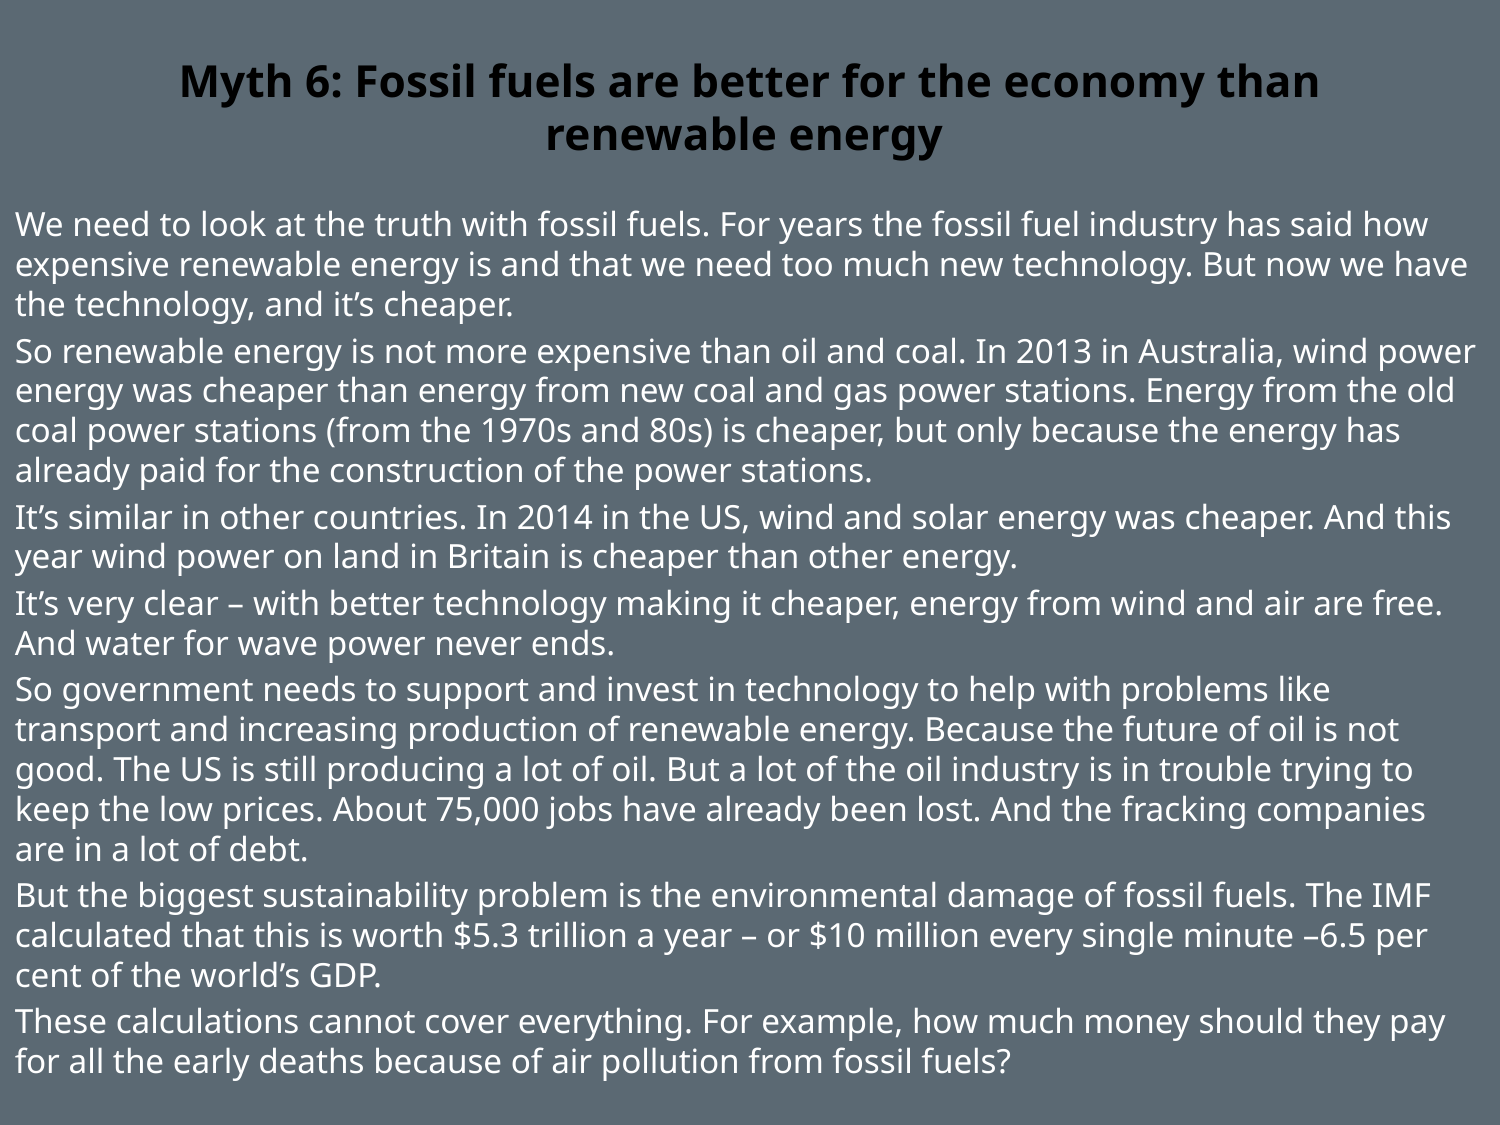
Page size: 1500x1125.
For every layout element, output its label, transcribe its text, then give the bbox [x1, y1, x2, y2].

list We need to look at the truth with fossil fuels. For years the fossil fuel industry has said how expensive renewable energy is and that we need too much new technology. But now we have the technology, and it’s cheaper. So renewable energy is not more expensive than oil and coal. In 2013 in Australia, wind power energy was cheaper than energy from new coal and gas power stations. Energy from the old coal power stations (from the 1970s and 80s) is cheaper, but only because the energy has already paid for the construction of the power stations. It’s similar in other countries. In 2014 in the US, wind and solar energy was cheaper. And this year wind power on land in Britain is cheaper than other energy. It’s very clear – with better technology making it cheaper, energy from wind and air are free. And water for wave power never ends. So government needs to support and invest in technology to help with problems like transport and increasing production of renewable energy. Because the future of oil is not good. The US is still producing a lot of oil. But a lot of the oil industry is in trouble trying to keep the low prices. About 75,000 jobs have already been lost. And the fracking companies are in a lot of debt. But the biggest sustainability problem is the environmental damage of fossil fuels. The IMF calculated that this is worth $5.3 trillion a year – or $10 million every single minute –6.5 per cent of the world’s GDP. These calculations cannot cover everything. For example, how much money should they pay for all the early deaths because of air pollution from fossil fuels? [0, 196, 1500, 1106]
title Myth 6: Fossil fuels are better for the economy than renewable energy [75, 45, 1425, 196]
